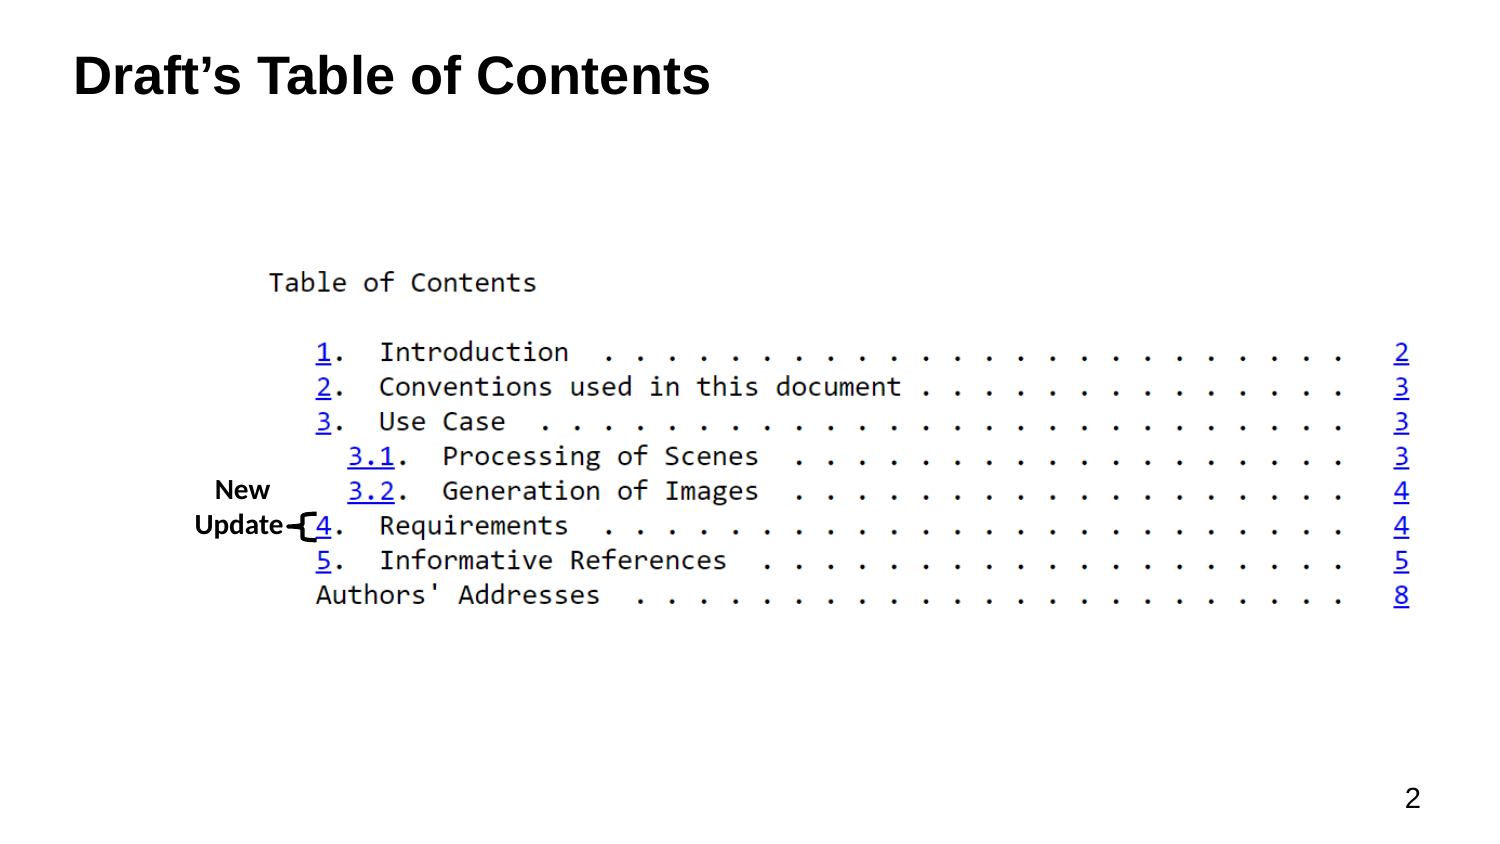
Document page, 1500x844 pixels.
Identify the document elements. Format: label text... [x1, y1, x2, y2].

picture [250, 257, 1418, 617]
text_box New Update [132, 462, 245, 548]
slide_number 2 [1389, 764, 1480, 830]
title Draft’s Table of Contents [58, 15, 1456, 110]
